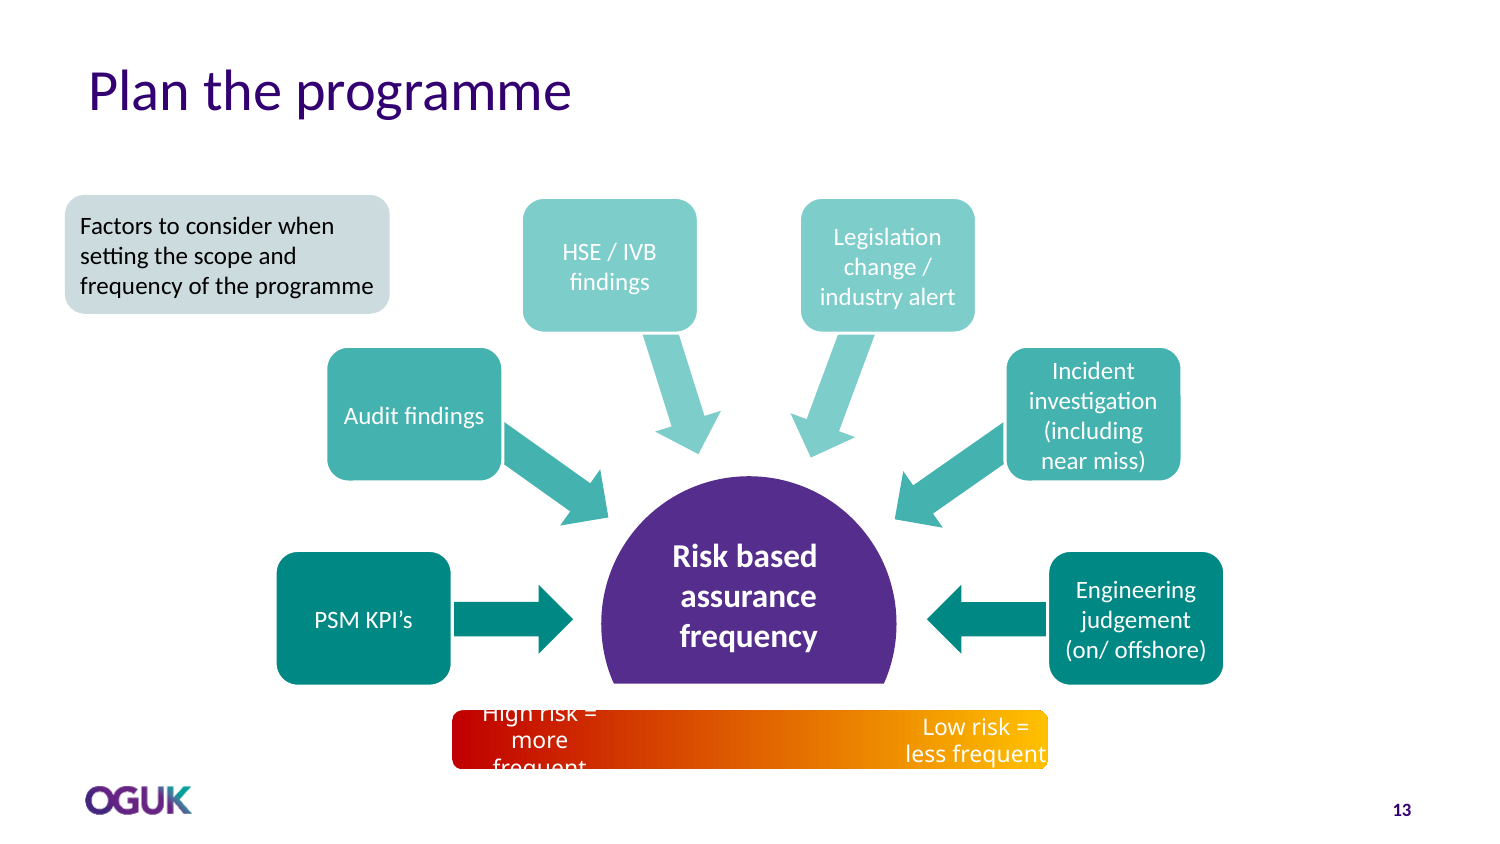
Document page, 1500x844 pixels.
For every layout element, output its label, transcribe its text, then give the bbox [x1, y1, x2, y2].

text_box HSE / IVB findings [520, 196, 700, 335]
text_box Legislation change / industry alert [798, 196, 978, 335]
text_box [893, 421, 1004, 530]
text_box Factors to consider when setting the scope and frequency of the programme [63, 193, 391, 315]
text_box [454, 582, 575, 657]
text_box [504, 420, 610, 527]
text_box Audit findings [324, 345, 504, 484]
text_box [926, 550, 1225, 687]
text_box Incident investigation (including near miss) [1003, 345, 1184, 484]
text_box Risk based assurance frequency [600, 475, 898, 685]
text_box High risk = more frequent [450, 709, 630, 771]
text_box [620, 709, 896, 771]
title Plan the programme [88, 38, 1412, 145]
text_box [788, 335, 876, 459]
slide_number 13 [1352, 800, 1412, 818]
picture [76, 778, 200, 822]
text_box [641, 334, 724, 456]
text_box PSM KPI’s [274, 549, 454, 688]
text_box Low risk = less frequent [886, 709, 1066, 771]
